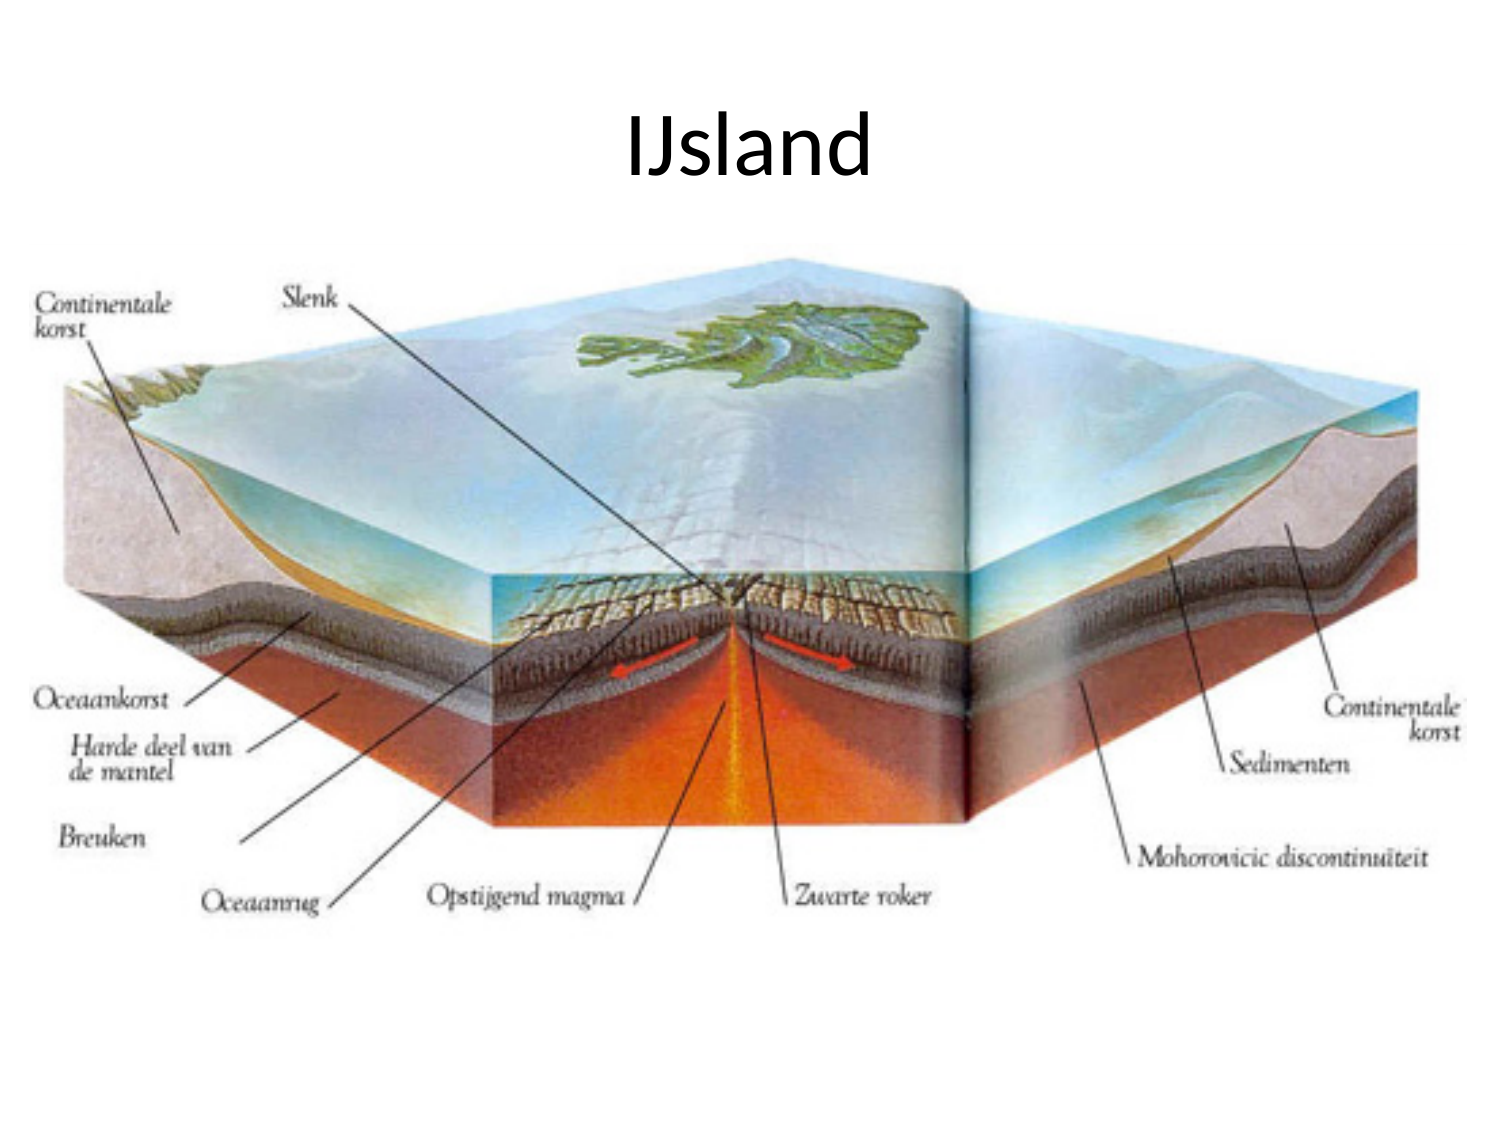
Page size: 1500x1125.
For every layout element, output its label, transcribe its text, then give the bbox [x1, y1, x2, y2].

title IJsland [75, 45, 1425, 233]
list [29, 243, 1467, 941]
